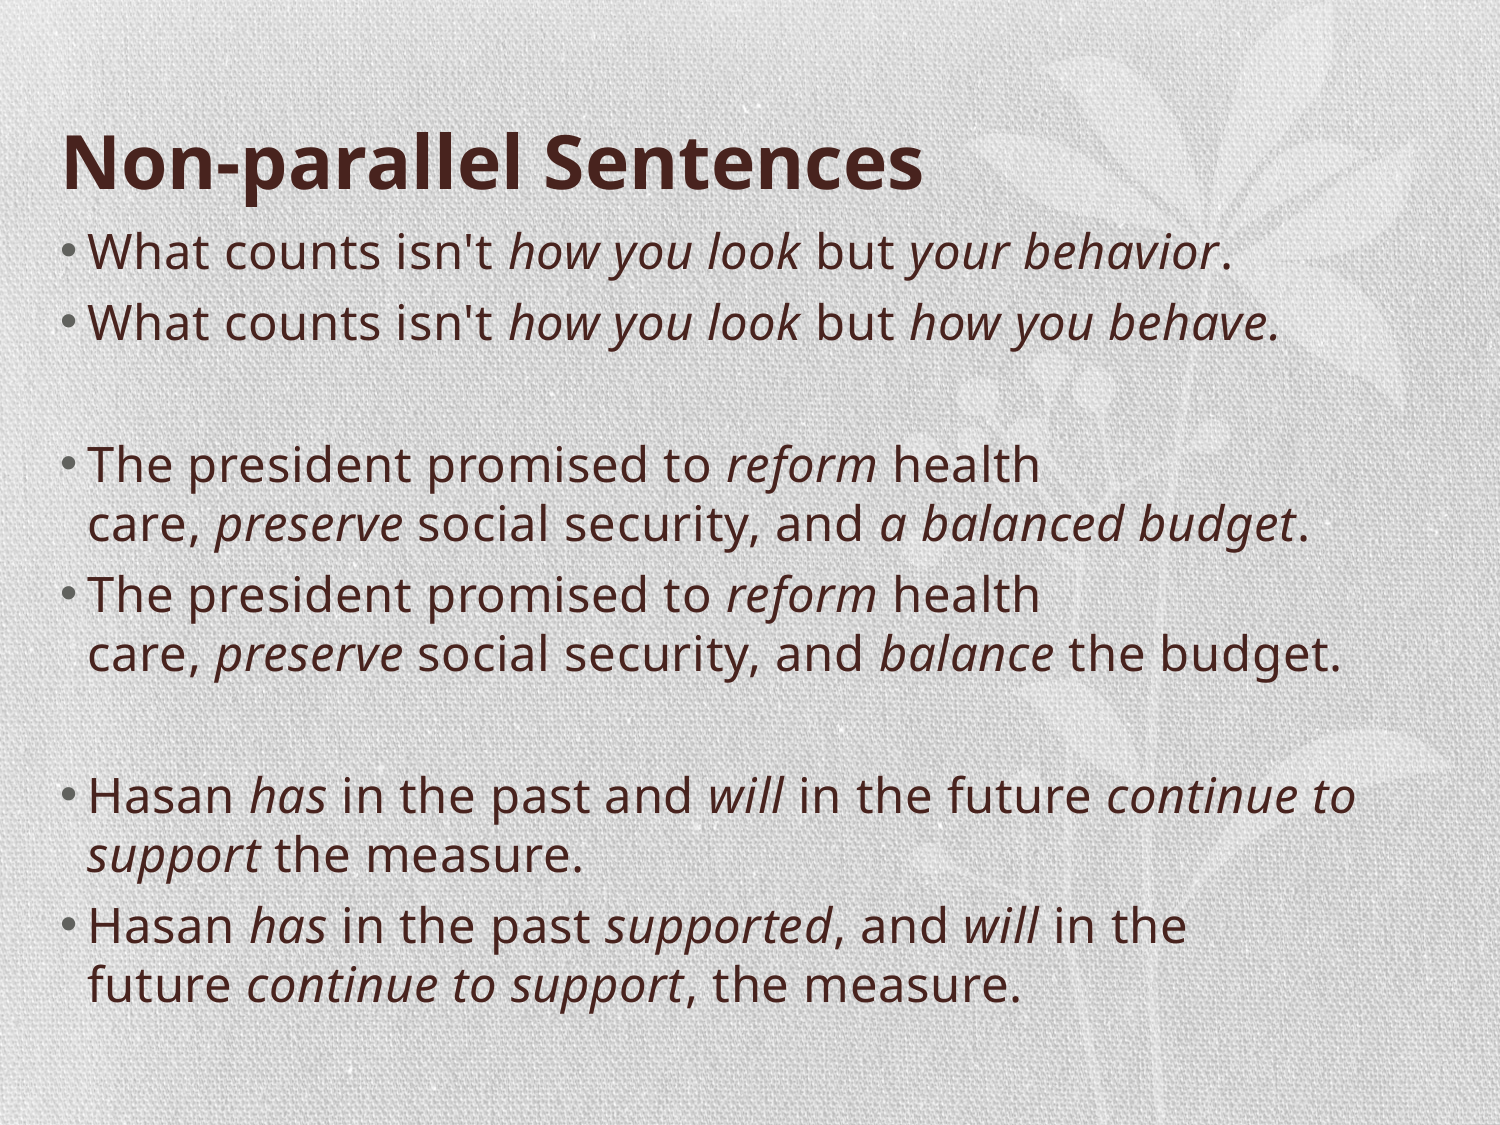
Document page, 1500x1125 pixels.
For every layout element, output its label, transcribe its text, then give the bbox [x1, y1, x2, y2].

title Non-parallel Sentences [45, 37, 1455, 213]
list What counts isn't how you look but your behavior. What counts isn't how you look but how you behave. The president promised to reform health care, preserve social security, and a balanced budget. The president promised to reform health care, preserve social security, and balance the budget. Hasan has in the past and will in the future continue to support the measure. Hasan has in the past supported, and will in the future continue to support, the measure. [45, 213, 1455, 1023]
